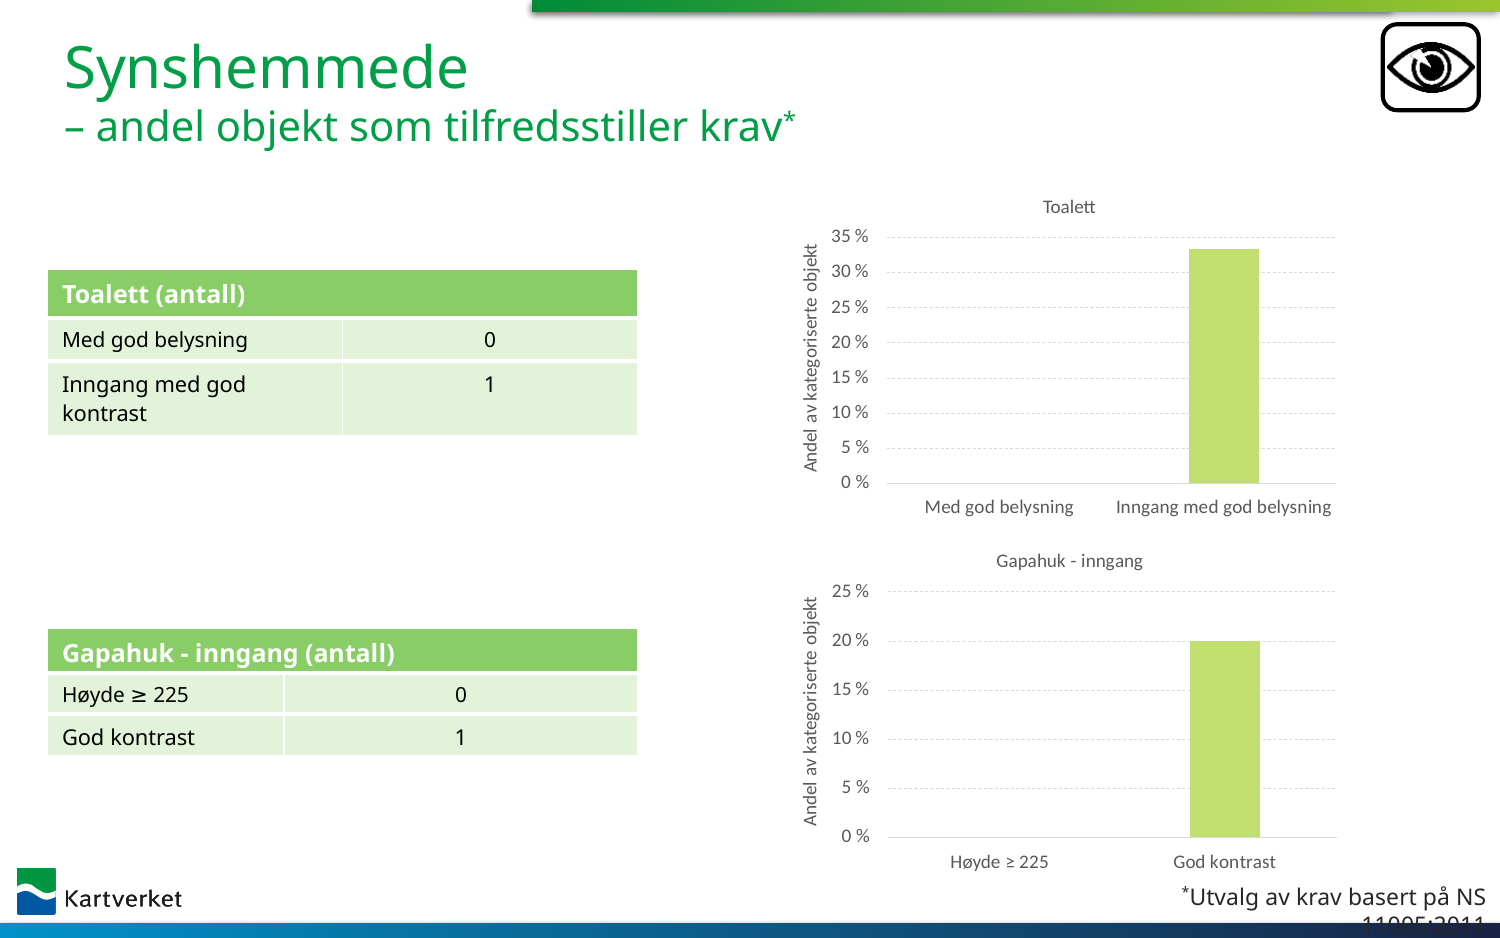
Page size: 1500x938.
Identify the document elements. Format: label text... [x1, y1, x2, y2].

picture [791, 541, 1348, 880]
table_cell Høyde ≥ 225 [48, 675, 283, 712]
text_box Synshemmede – andel objekt som tilfredsstiller krav* [49, 24, 1431, 158]
table_cell 1 [285, 716, 637, 755]
table_header Gapahuk - inngang (antall) [48, 629, 637, 671]
picture [791, 187, 1347, 526]
table_cell God kontrast [48, 716, 283, 755]
table_cell 0 [285, 675, 637, 712]
table_cell 0 [343, 320, 637, 359]
table_header Toalett (antall) [48, 270, 637, 316]
text_box *Utvalg av krav basert på NS 11005:2011 [1068, 873, 1500, 938]
table_cell Inngang med god kontrast [48, 363, 342, 435]
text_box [1382, 24, 1480, 111]
table_cell Med god belysning [48, 320, 342, 359]
table_cell 1 [343, 363, 637, 435]
